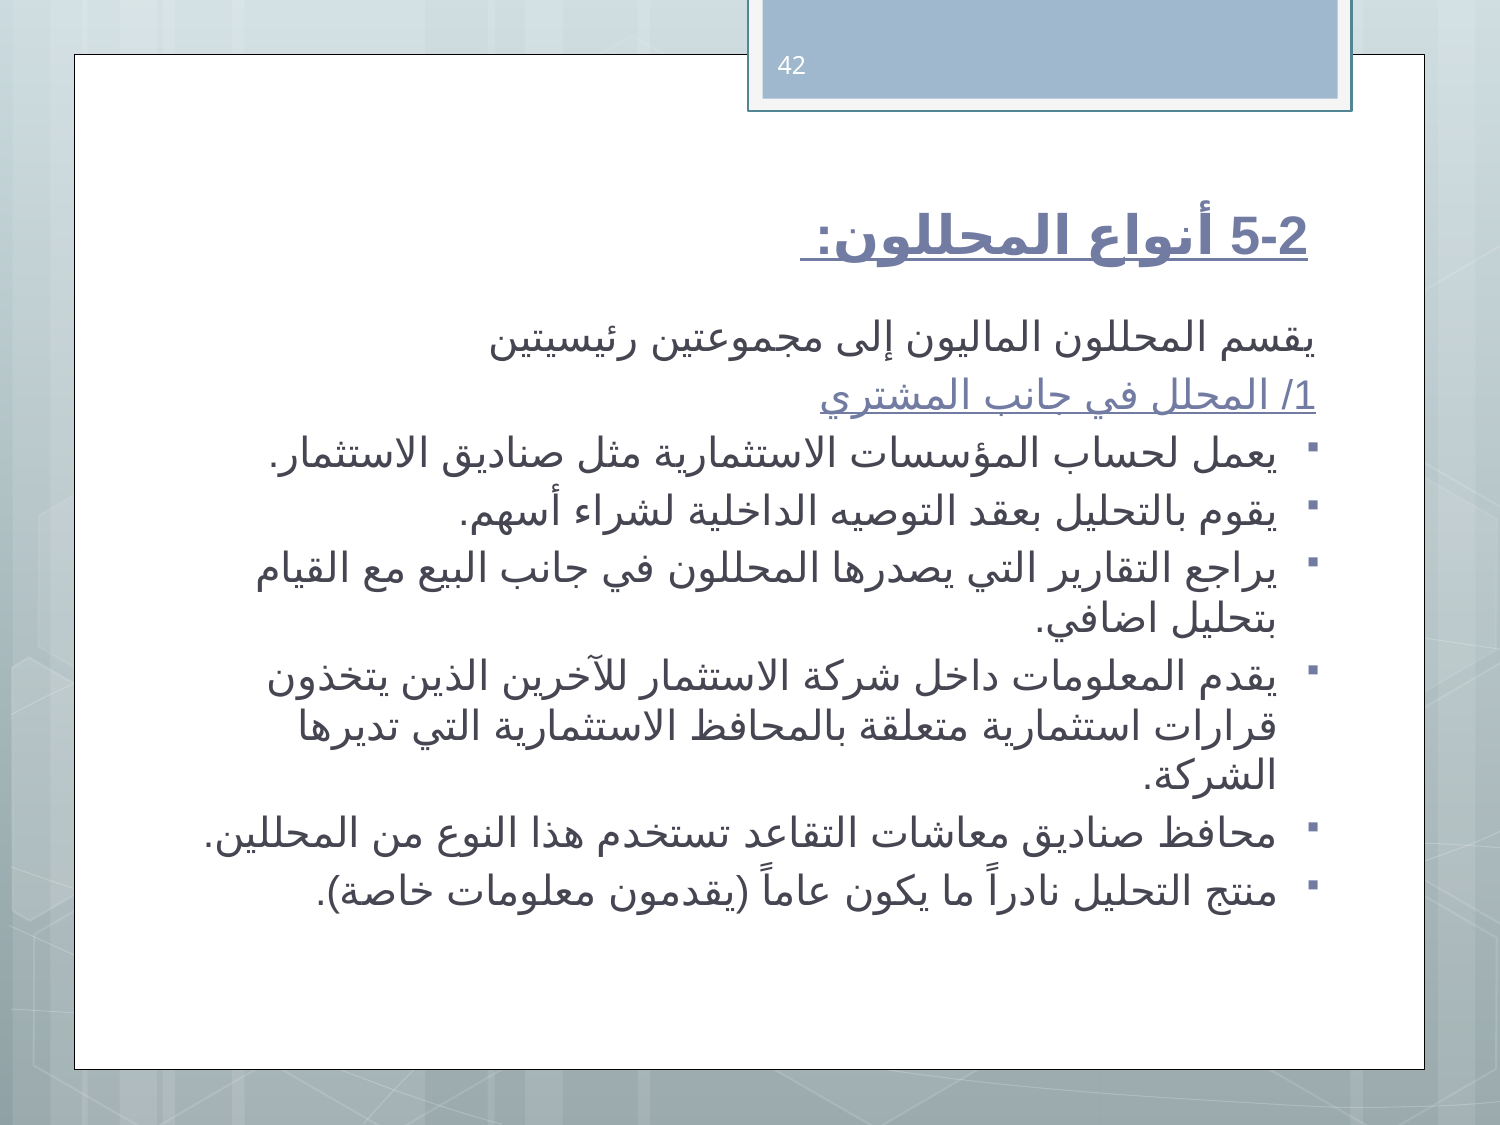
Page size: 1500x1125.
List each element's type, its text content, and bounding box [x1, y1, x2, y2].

title 5-2 أنواع المحللون: [171, 172, 1324, 274]
list يقسم المحللون الماليون إلى مجموعتين رئيسيتين 1/ المحلل في جانب المشتري يعمل لحساب المؤسسات الاستثمارية مثل صناديق الاستثمار. يقوم بالتحليل بعقد التوصيه الداخلية لشراء أسهم. يراجع التقارير التي يصدرها المحللون في جانب البيع مع القيام بتحليل اضافي. يقدم المعلومات داخل شركة الاستثمار للآخرين الذين يتخذون قرارات استثمارية متعلقة بالمحافظ الاستثمارية التي تديرها الشركة. محافظ صناديق معاشات التقاعد تستخدم هذا النوع من المحللين. منتج التحليل نادراً ما يكون عاماً (يقدمون معلومات خاصة). [159, 302, 1341, 969]
slide_number 42 [762, 36, 982, 97]
